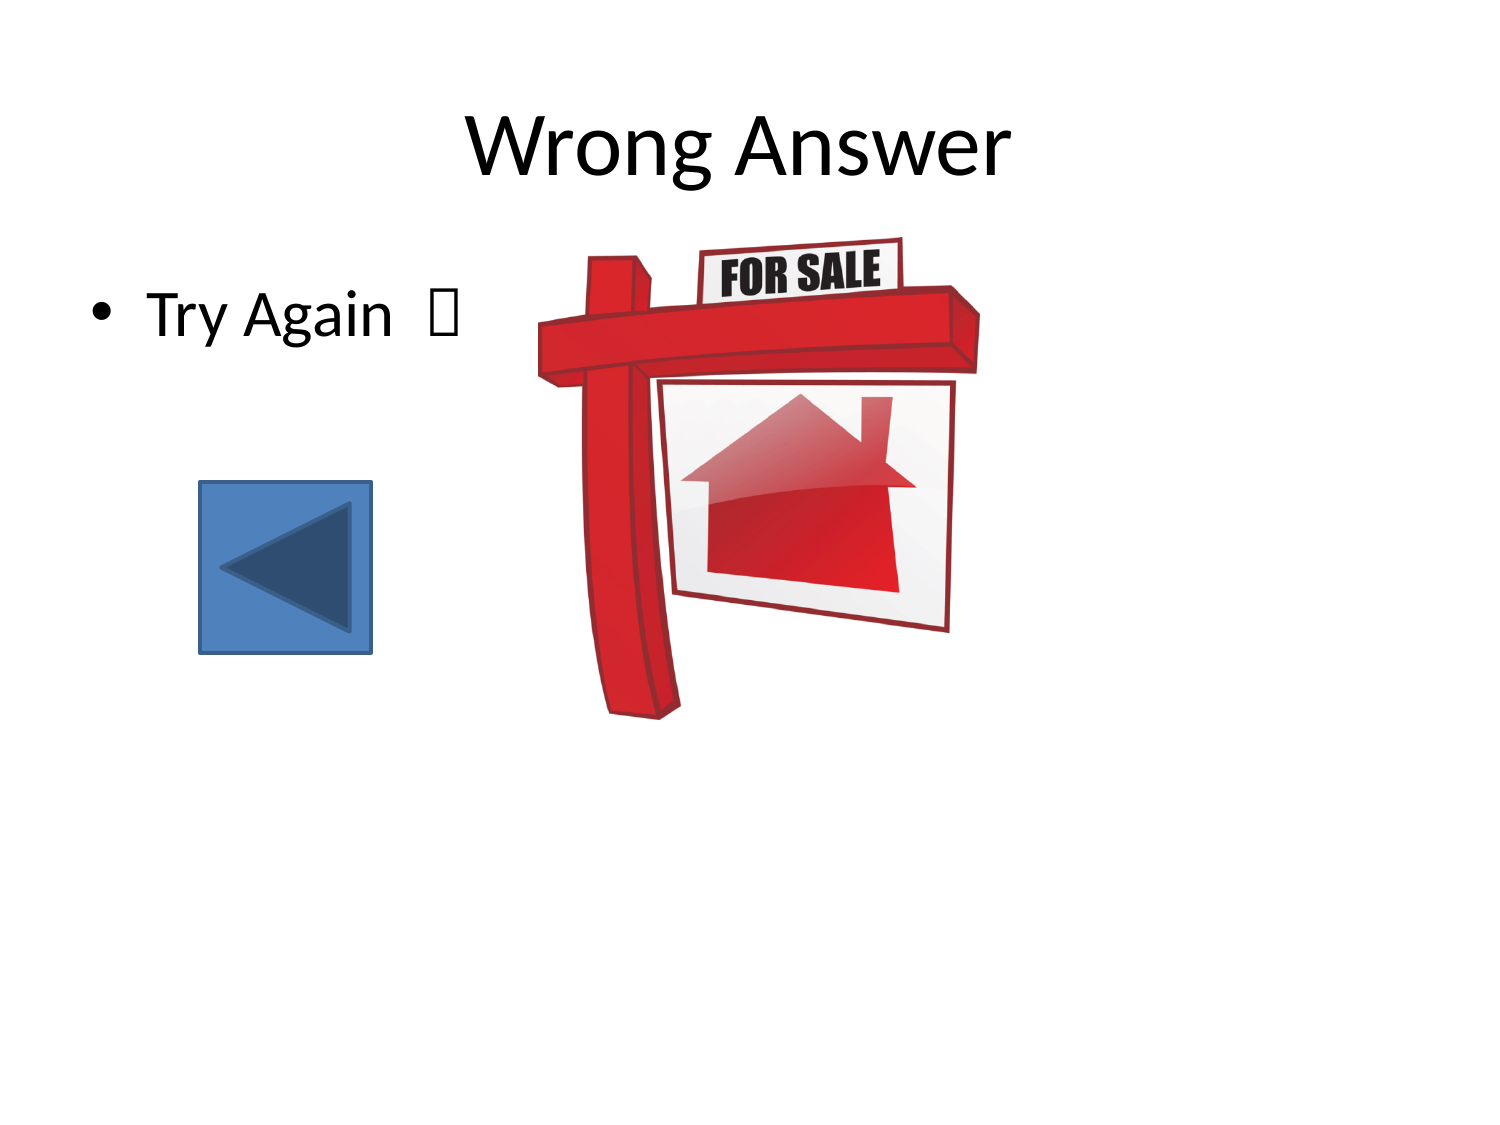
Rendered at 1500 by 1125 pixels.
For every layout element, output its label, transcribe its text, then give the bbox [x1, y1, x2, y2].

text_box [198, 480, 373, 655]
list Try Again  [75, 262, 1425, 1005]
picture [538, 237, 981, 720]
title Wrong Answer [75, 45, 1425, 233]
